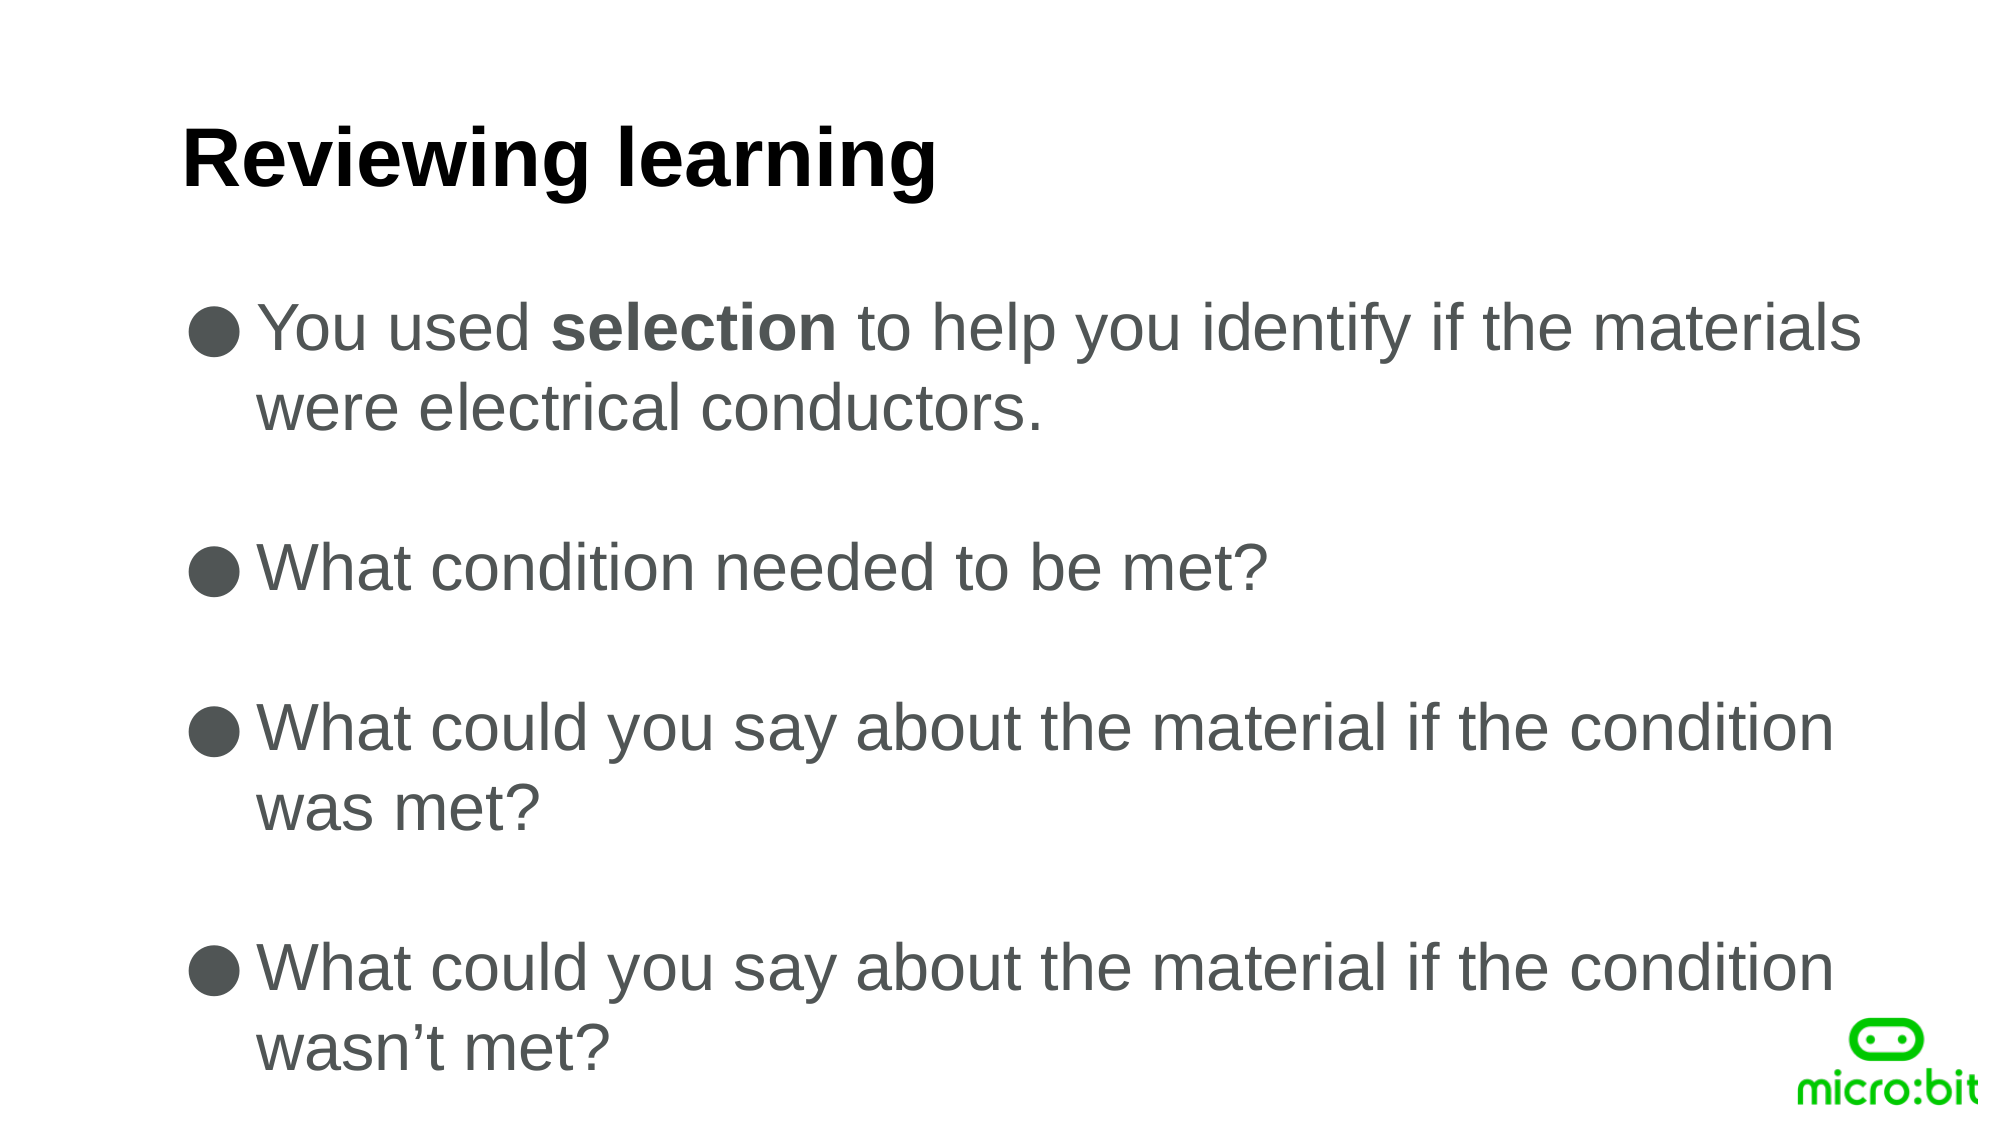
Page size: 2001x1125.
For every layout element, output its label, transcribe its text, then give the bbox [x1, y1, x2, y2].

text_box Reviewing learning You used selection to help you identify if the materials were electrical conductors. What condition needed to be met? What could you say about the material if the condition was met? What could you say about the material if the condition wasn’t met? [166, 10, 1918, 834]
picture [1797, 1017, 1978, 1106]
